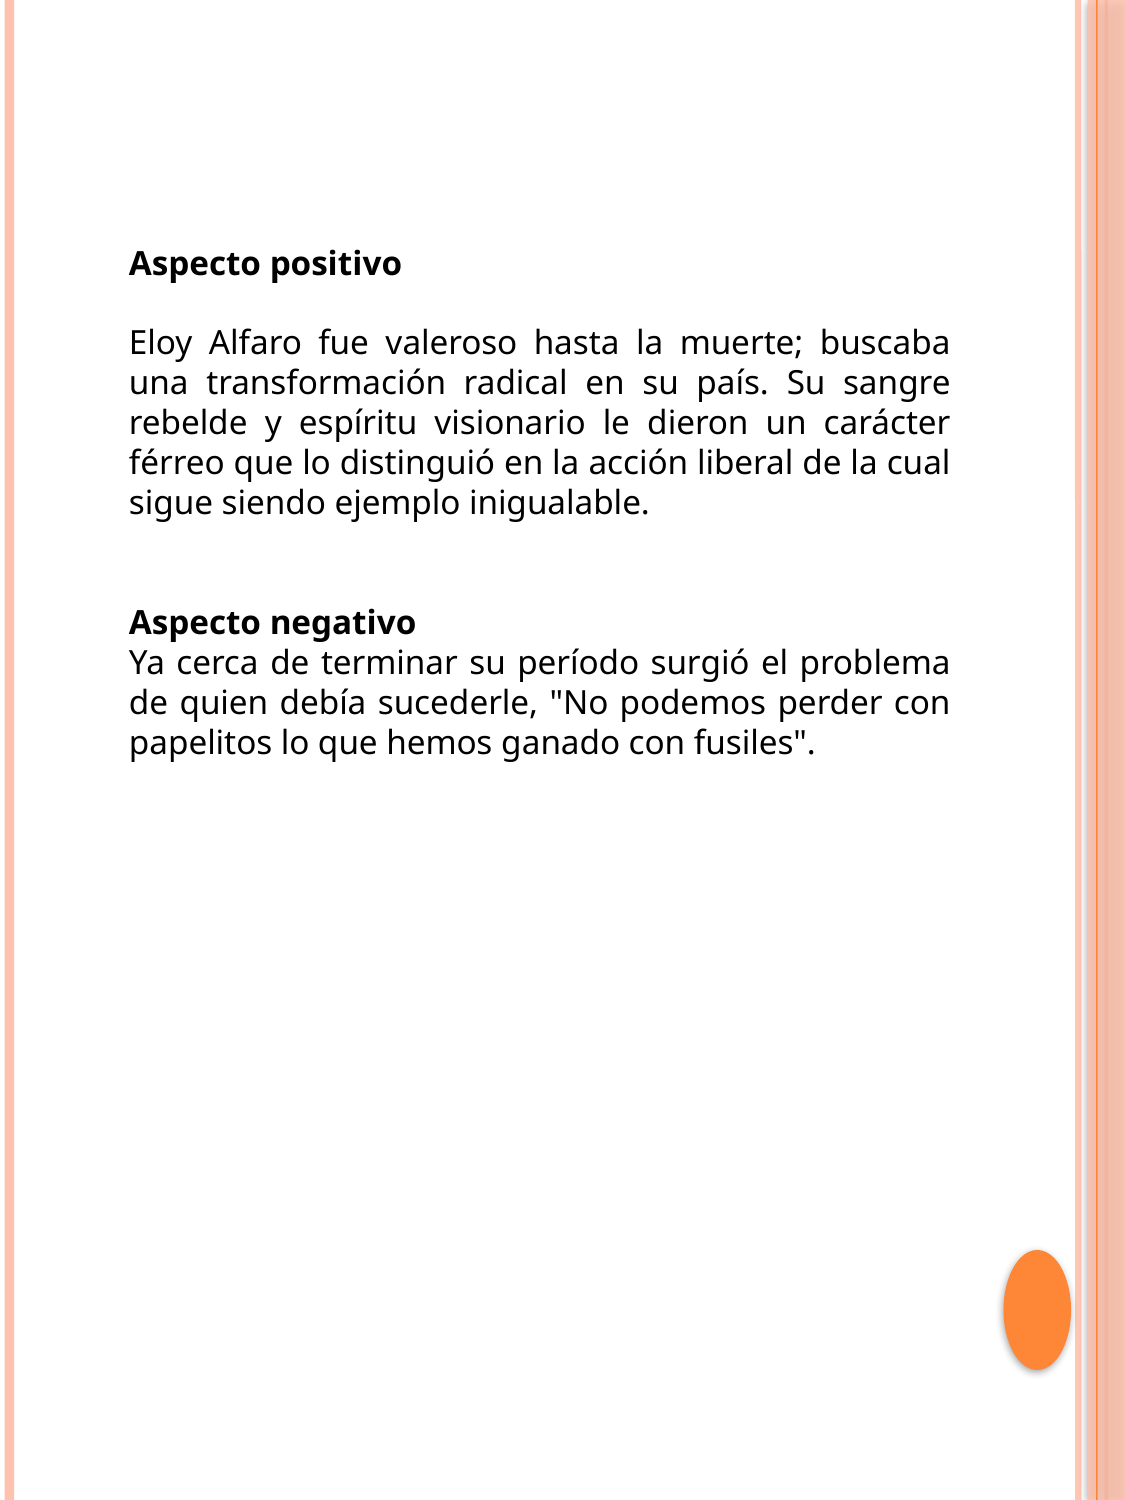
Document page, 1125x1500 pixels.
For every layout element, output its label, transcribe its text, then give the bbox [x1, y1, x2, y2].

text_box Aspecto positivo Eloy Alfaro fue valeroso hasta la muerte; buscaba una transformación radical en su país. Su sangre rebelde y espíritu visionario le dieron un carácter férreo que lo distinguió en la acción liberal de la cual sigue siendo ejemplo inigualable. Aspecto negativo Ya cerca de terminar su período surgió el problema de quien debía sucederle, "No podemos perder con papelitos lo que hemos ganado con fusiles". [114, 234, 967, 808]
